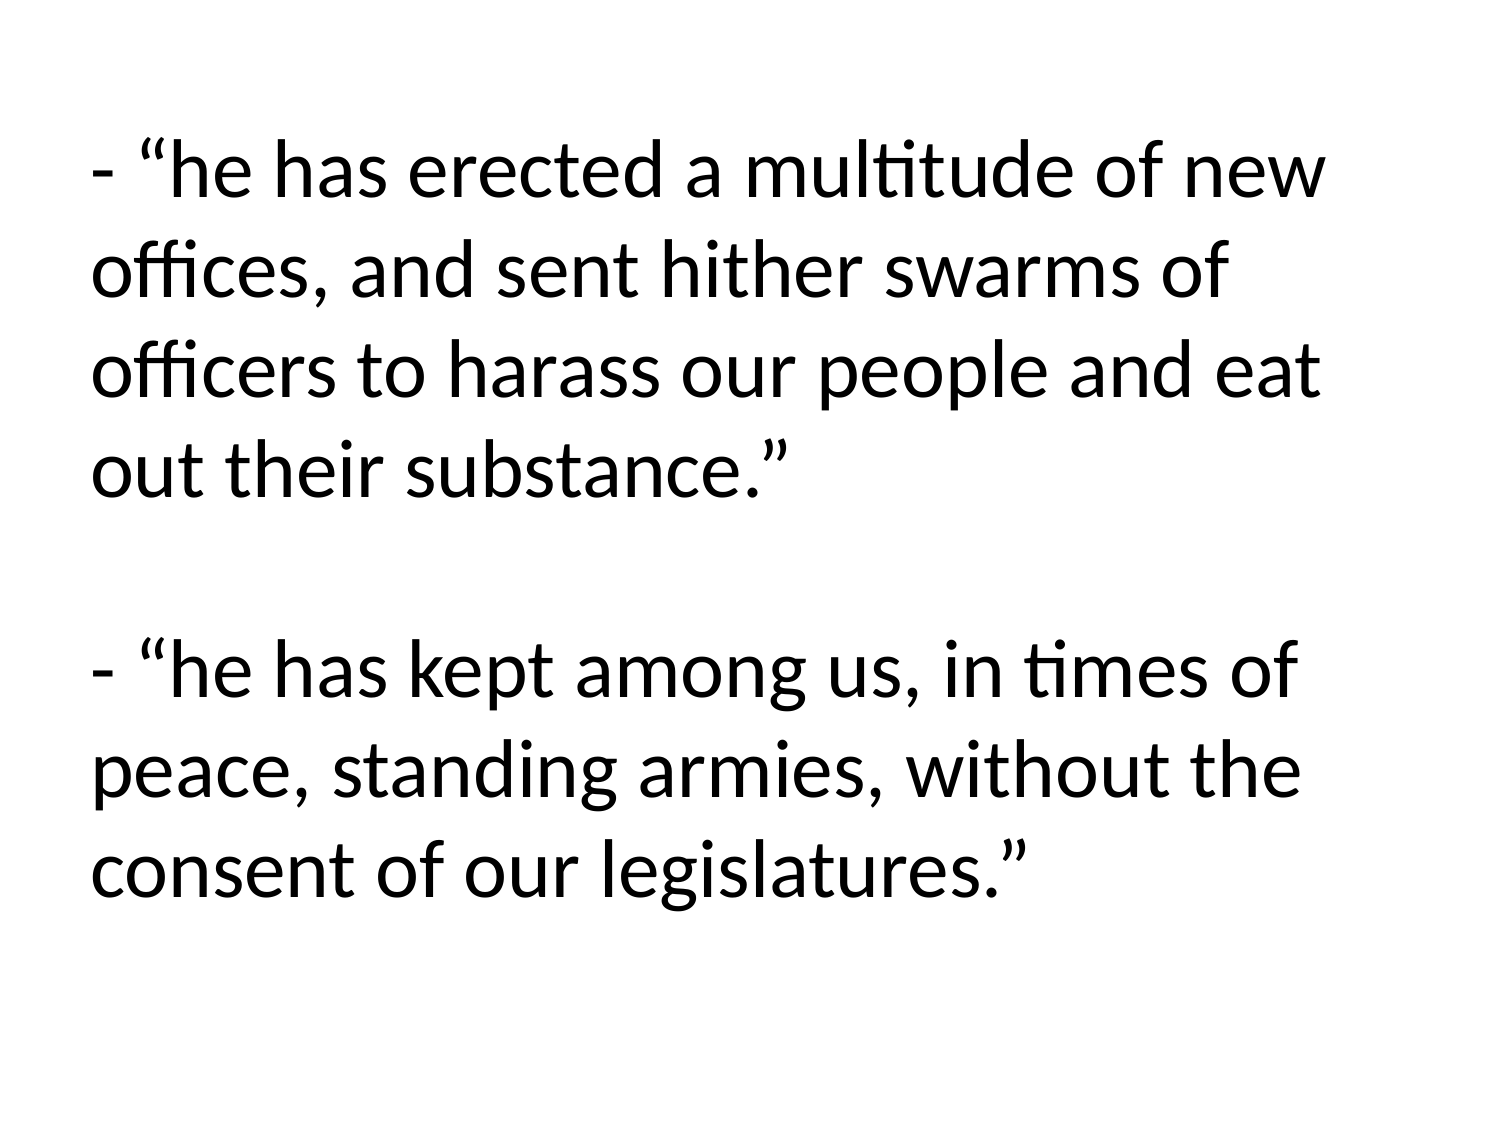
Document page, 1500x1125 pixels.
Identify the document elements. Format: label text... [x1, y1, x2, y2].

title - “he has erected a multitude of new offices, and sent hither swarms of officers to harass our people and eat out their substance.” - “he has kept among us, in times of peace, standing armies, without the consent of our legislatures.” [74, 44, 1426, 1063]
